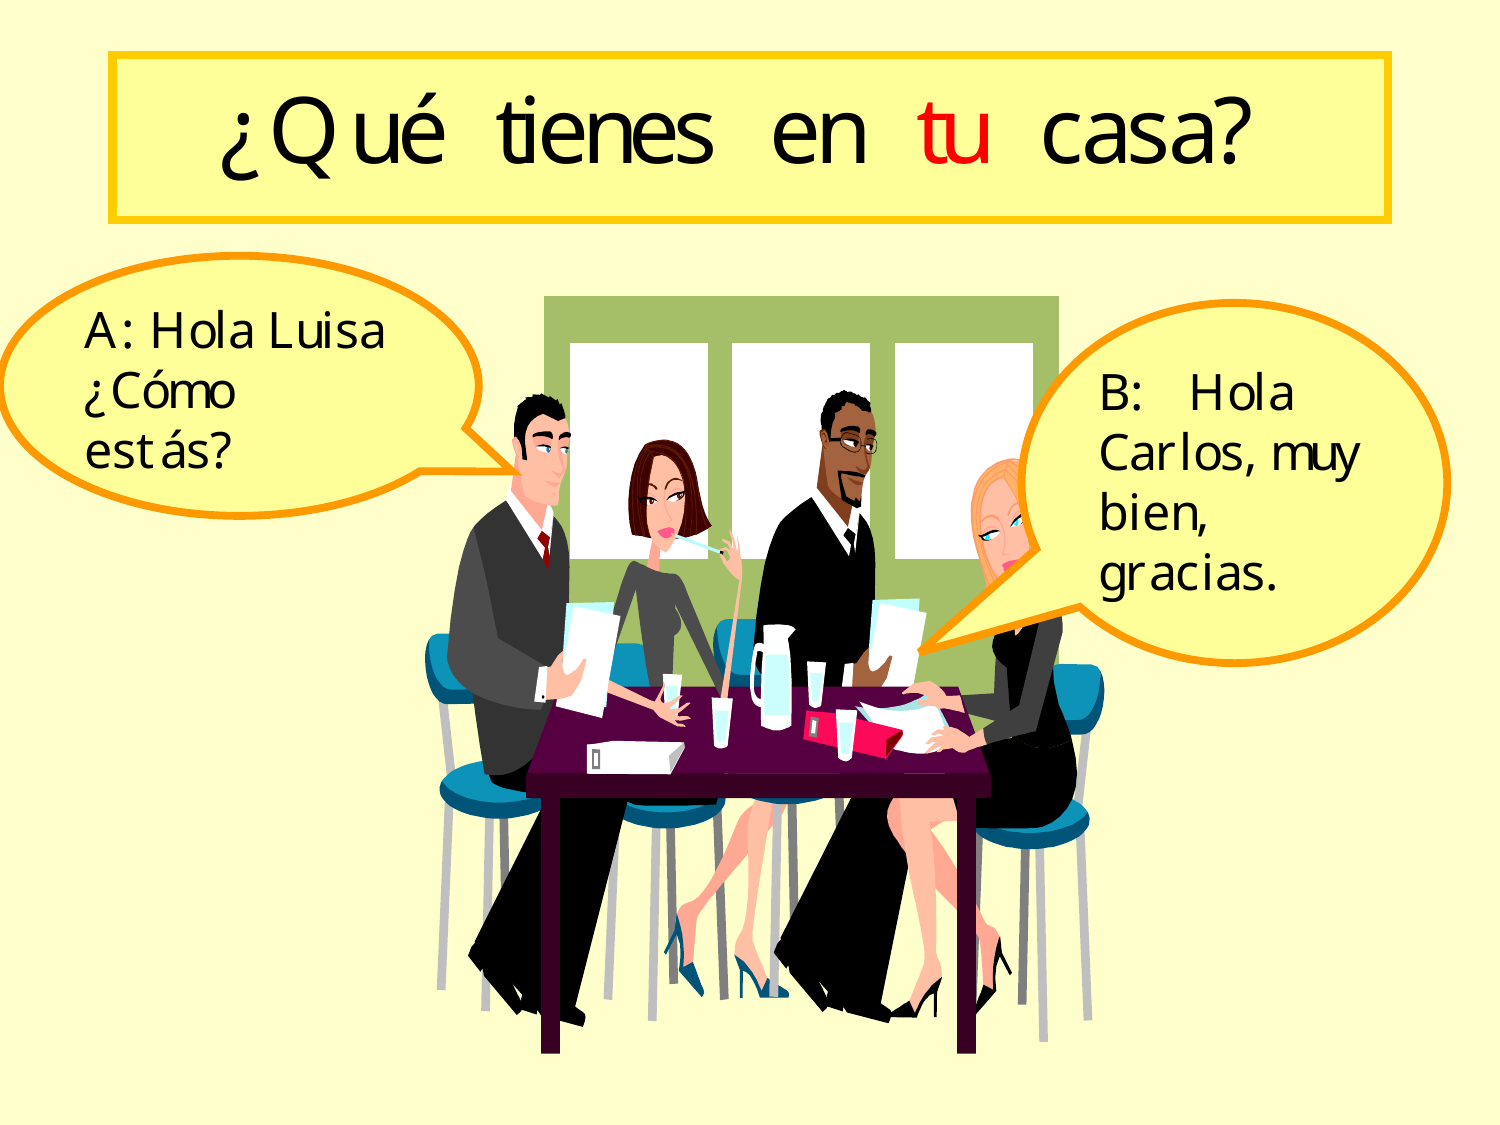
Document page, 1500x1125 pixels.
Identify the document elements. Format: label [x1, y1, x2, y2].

text_box [0, 0, 1500, 1125]
